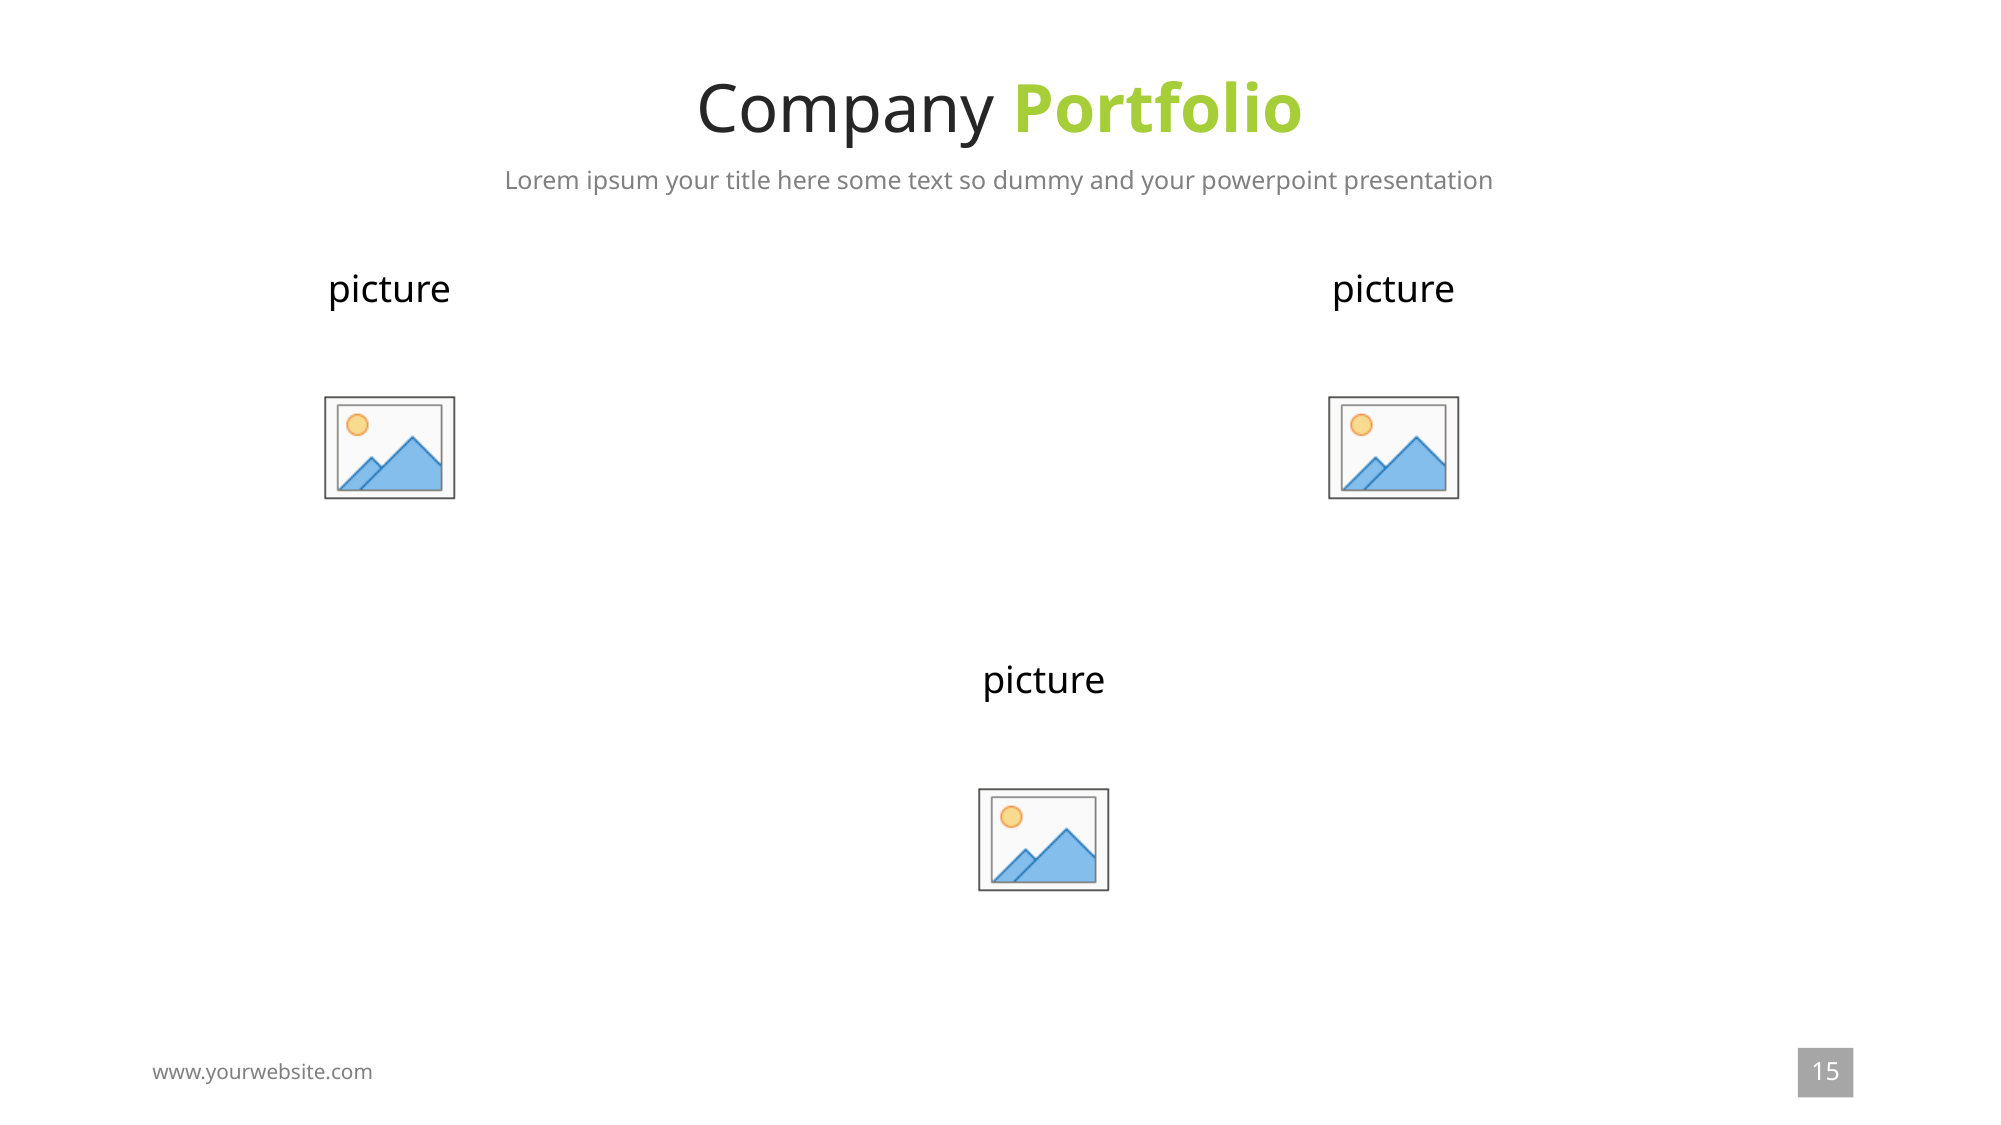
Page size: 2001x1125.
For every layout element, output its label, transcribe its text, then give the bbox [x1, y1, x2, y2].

slide_number 15 [1788, 1042, 1863, 1103]
picture [0, 257, 780, 640]
title Company Portfolio [137, 55, 1863, 160]
list Lorem ipsum your title here some text so dummy and your powerpoint presentation [137, 160, 1863, 207]
footer www.yourwebsite.com [137, 1042, 415, 1103]
picture [521, 648, 1567, 1031]
picture [787, 257, 2000, 640]
